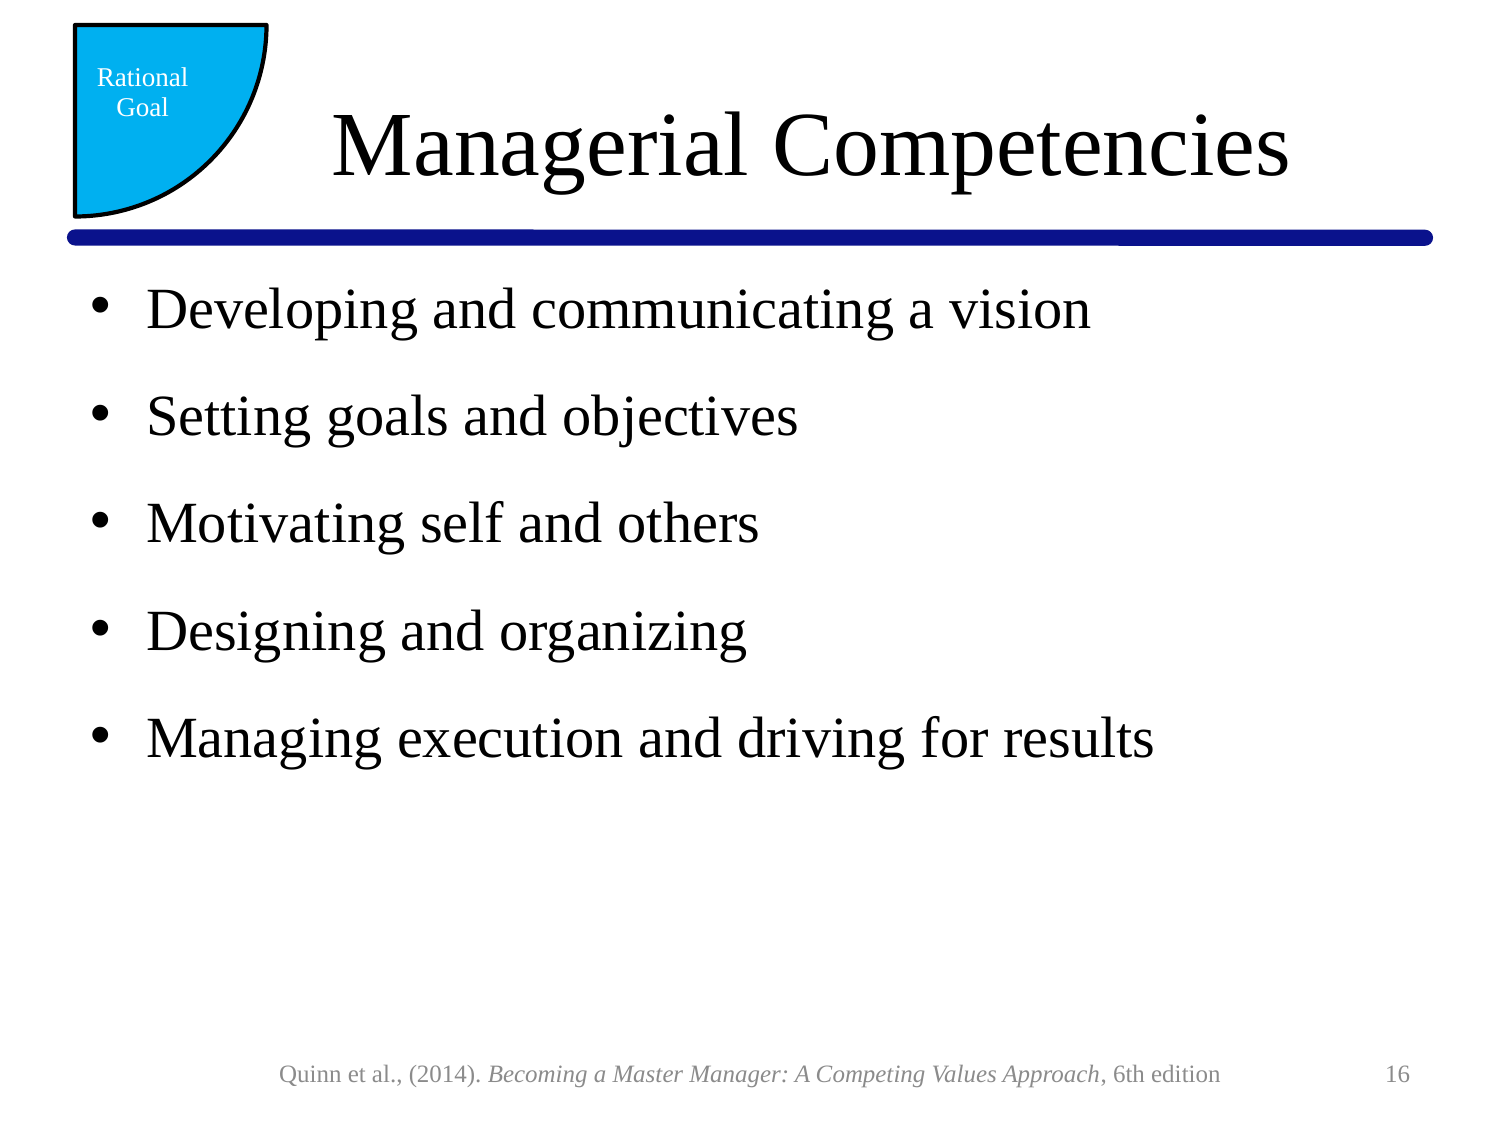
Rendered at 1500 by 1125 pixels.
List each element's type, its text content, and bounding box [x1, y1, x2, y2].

title Managerial Competencies [200, 45, 1425, 233]
list Developing and communicating a vision Setting goals and objectives Motivating self and others Designing and organizing Managing execution and driving for results [75, 262, 1425, 1005]
footer Quinn et al., (2014). Becoming a Master Manager: A Competing Values Approach, 6th edition [150, 1042, 1350, 1103]
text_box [74, 24, 267, 217]
slide_number 16 [1350, 1042, 1425, 1103]
